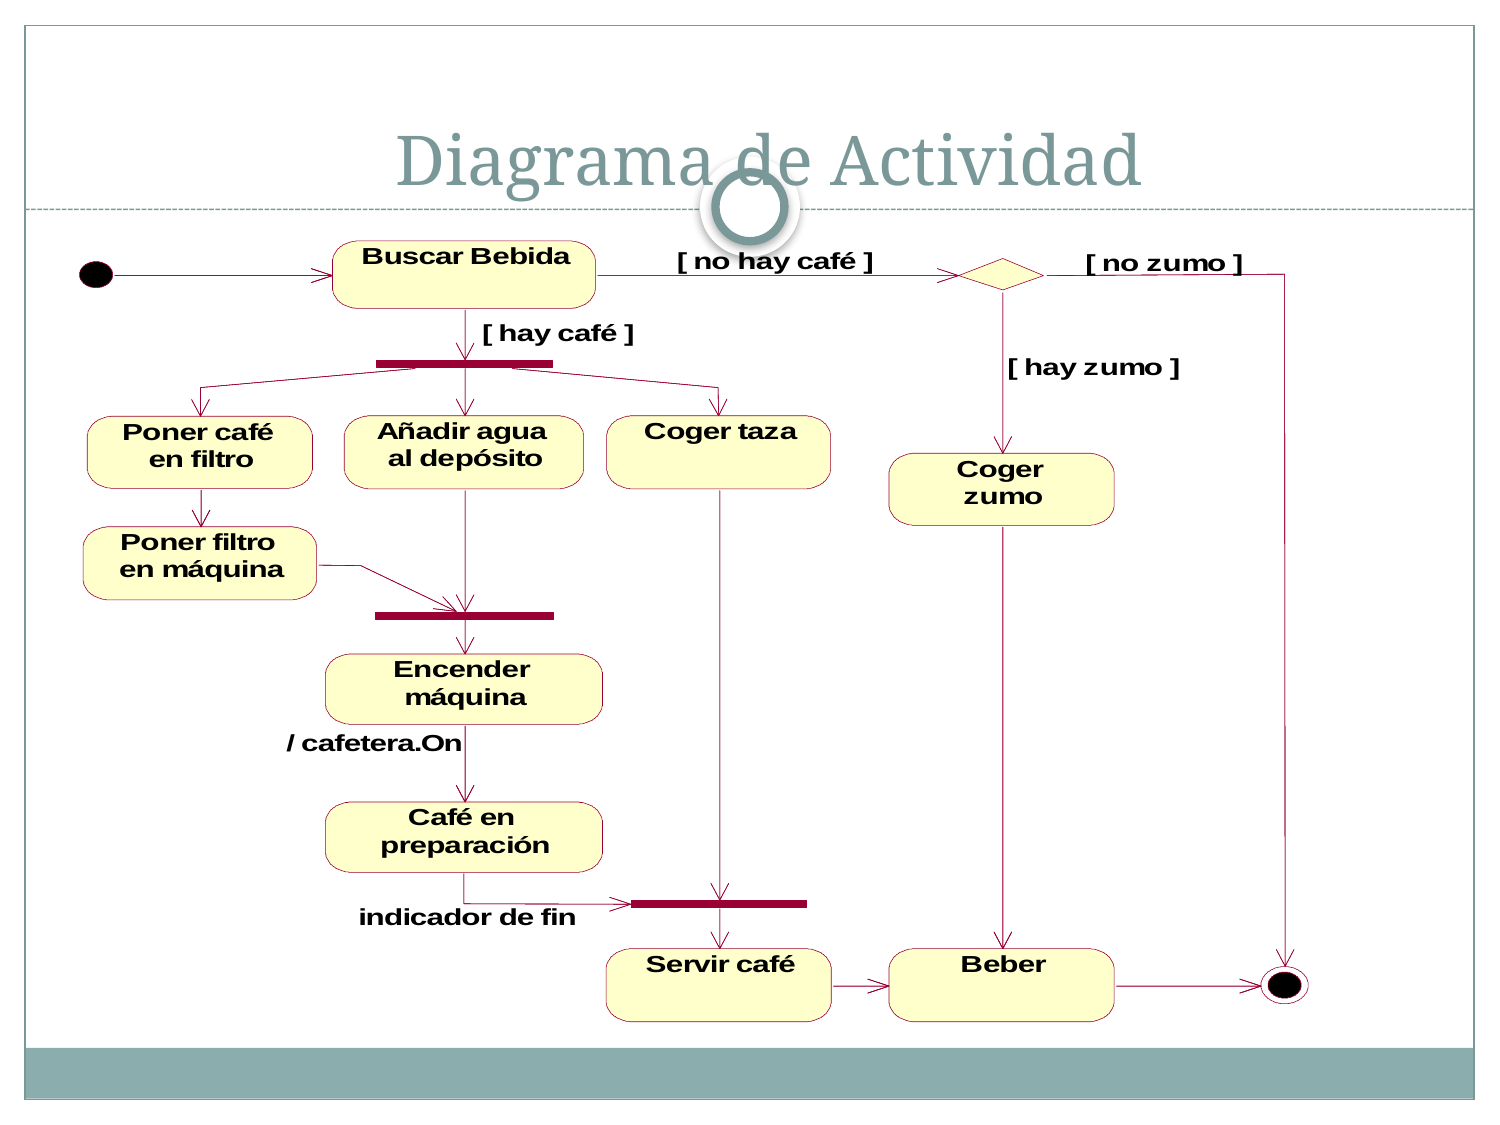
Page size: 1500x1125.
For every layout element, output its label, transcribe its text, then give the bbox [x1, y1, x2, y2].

picture [0, 172, 1500, 1065]
title Diagrama de Actividad [39, 63, 1500, 170]
